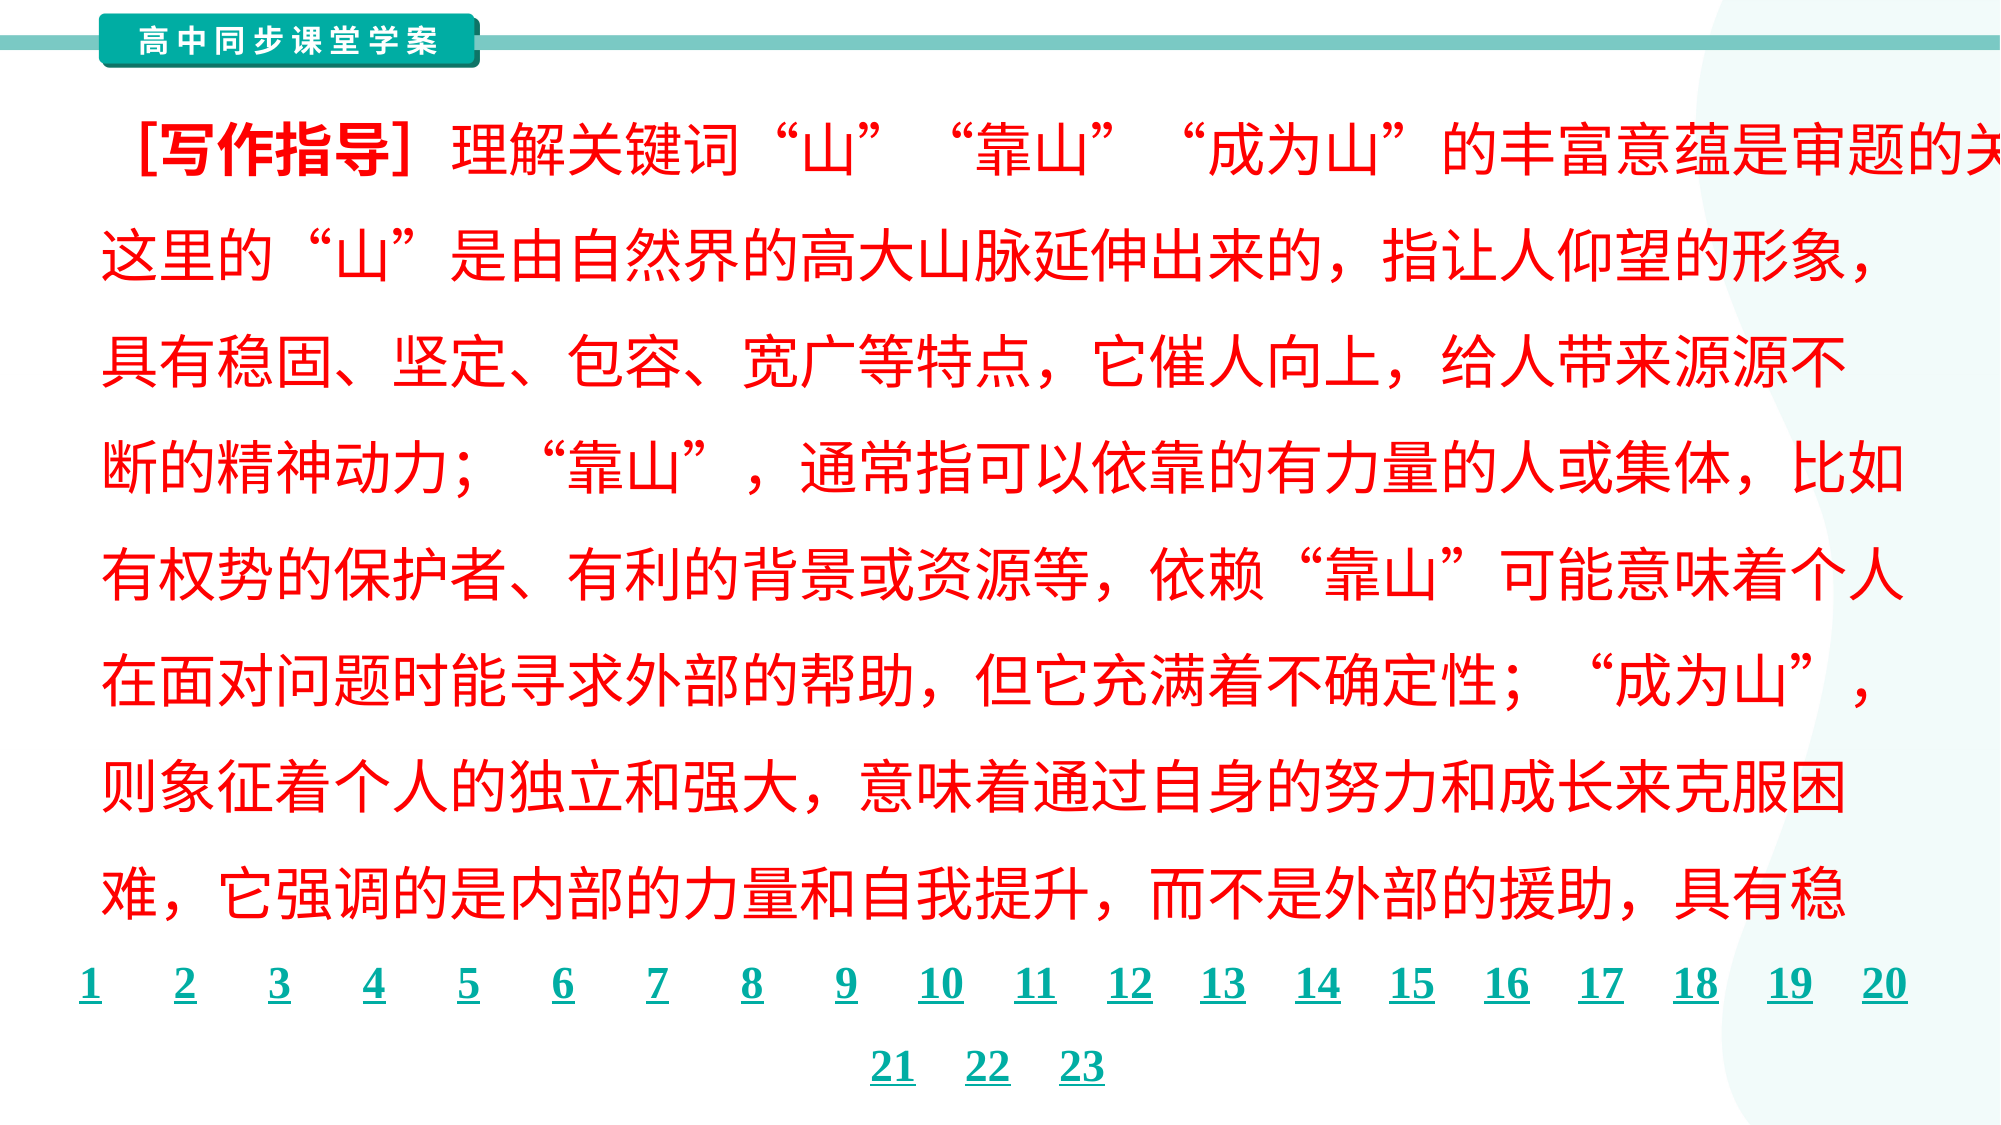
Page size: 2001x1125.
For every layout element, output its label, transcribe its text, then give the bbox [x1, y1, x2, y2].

text_box ［写作指导］理解关键词“山”“靠山”“成为山”的丰富意蕴是审题的关键。 这里的“山”是由自然界的高大山脉延伸出来的，指让人仰望的形象， 具有稳固、坚定、包容、宽广等特点，它催人向上，给人带来源源不 断的精神动力；“靠山”，通常指可以依靠的有力量的人或集体，比如 有权势的保护者、有利的背景或资源等，依赖“靠山”可能意味着个人 在面对问题时能寻求外部的帮助，但它充满着不确定性；“成为山”， 则象征着个人的独立和强大，意味着通过自身的努力和成长来克服困 难，它强调的是内部的力量和自我提升，而不是外部的援助，具有稳 [100, 76, 1899, 927]
picture [0, 0, 2000, 1125]
